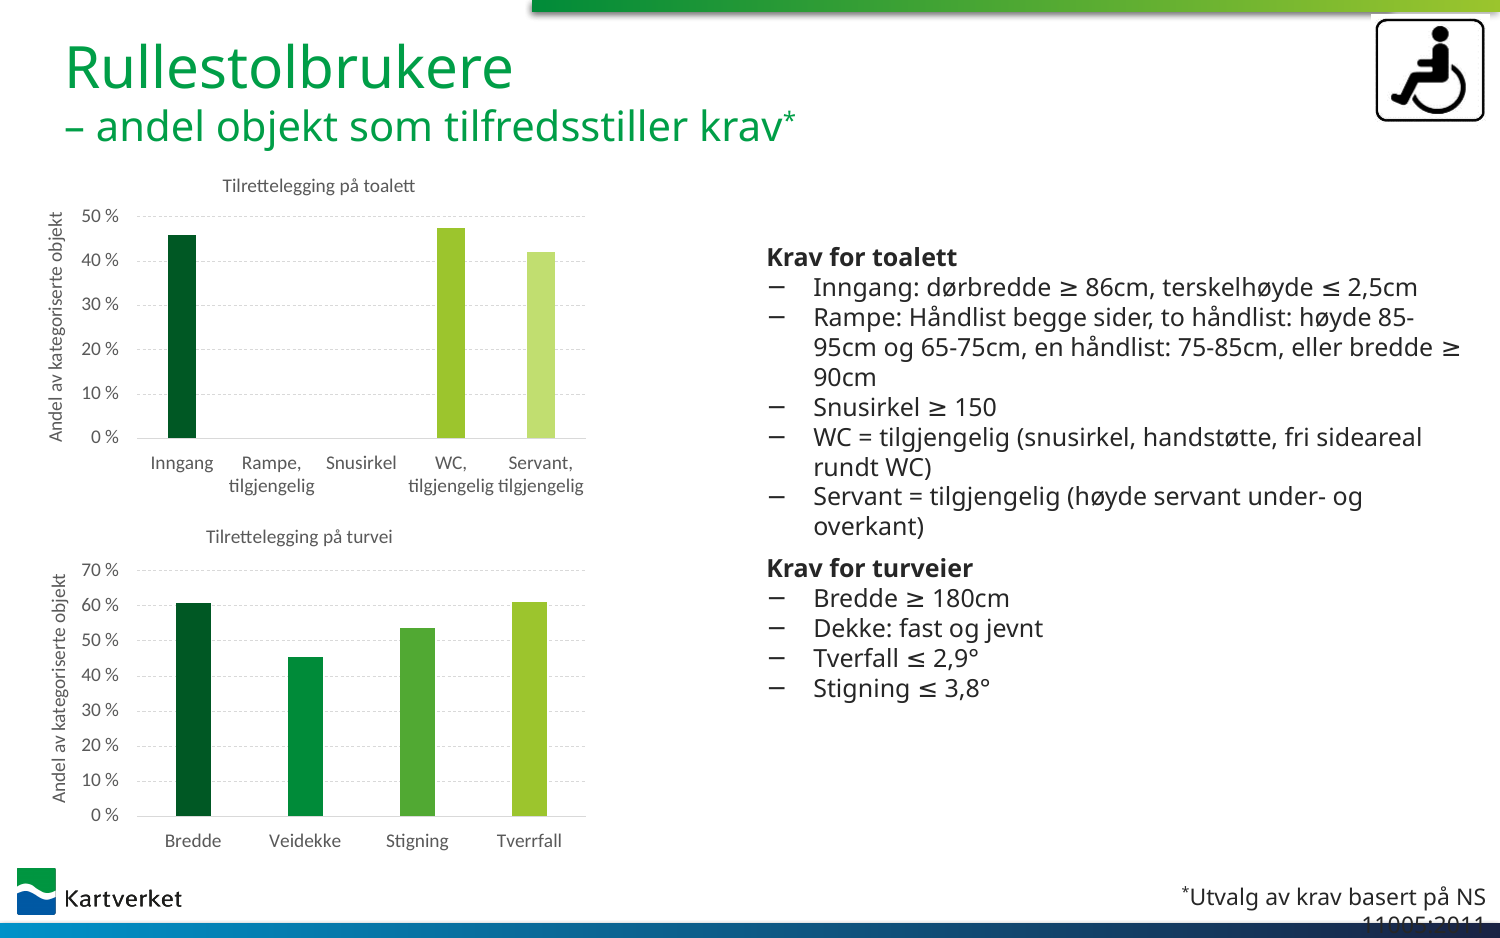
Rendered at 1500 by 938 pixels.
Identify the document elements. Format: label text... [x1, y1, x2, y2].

text_box Krav for toalett Inngang: dørbredde ≥ 86cm, terskelhøyde ≤ 2,5cm Rampe: Håndlist begge sider, to håndlist: høyde 85-95cm og 65-75cm, en håndlist: 75-85cm, eller bredde ≥ 90cm Snusirkel ≥ 150 WC = tilgjengelig (snusirkel, handstøtte, fri sideareal rundt WC) Servant = tilgjengelig (høyde servant under- og overkant) [751, 234, 1483, 545]
text_box Krav for turveier Bredde ≥ 180cm Dekke: fast og jevnt Tverfall ≤ 2,9° Stigning ≤ 3,8° [751, 545, 1483, 710]
picture [41, 166, 598, 505]
picture [41, 520, 597, 859]
text_box Rullestolbrukere – andel objekt som tilfredsstiller krav* [49, 14, 1431, 158]
text_box *Utvalg av krav basert på NS 11005:2011 [1068, 873, 1500, 938]
picture [1371, 13, 1491, 127]
